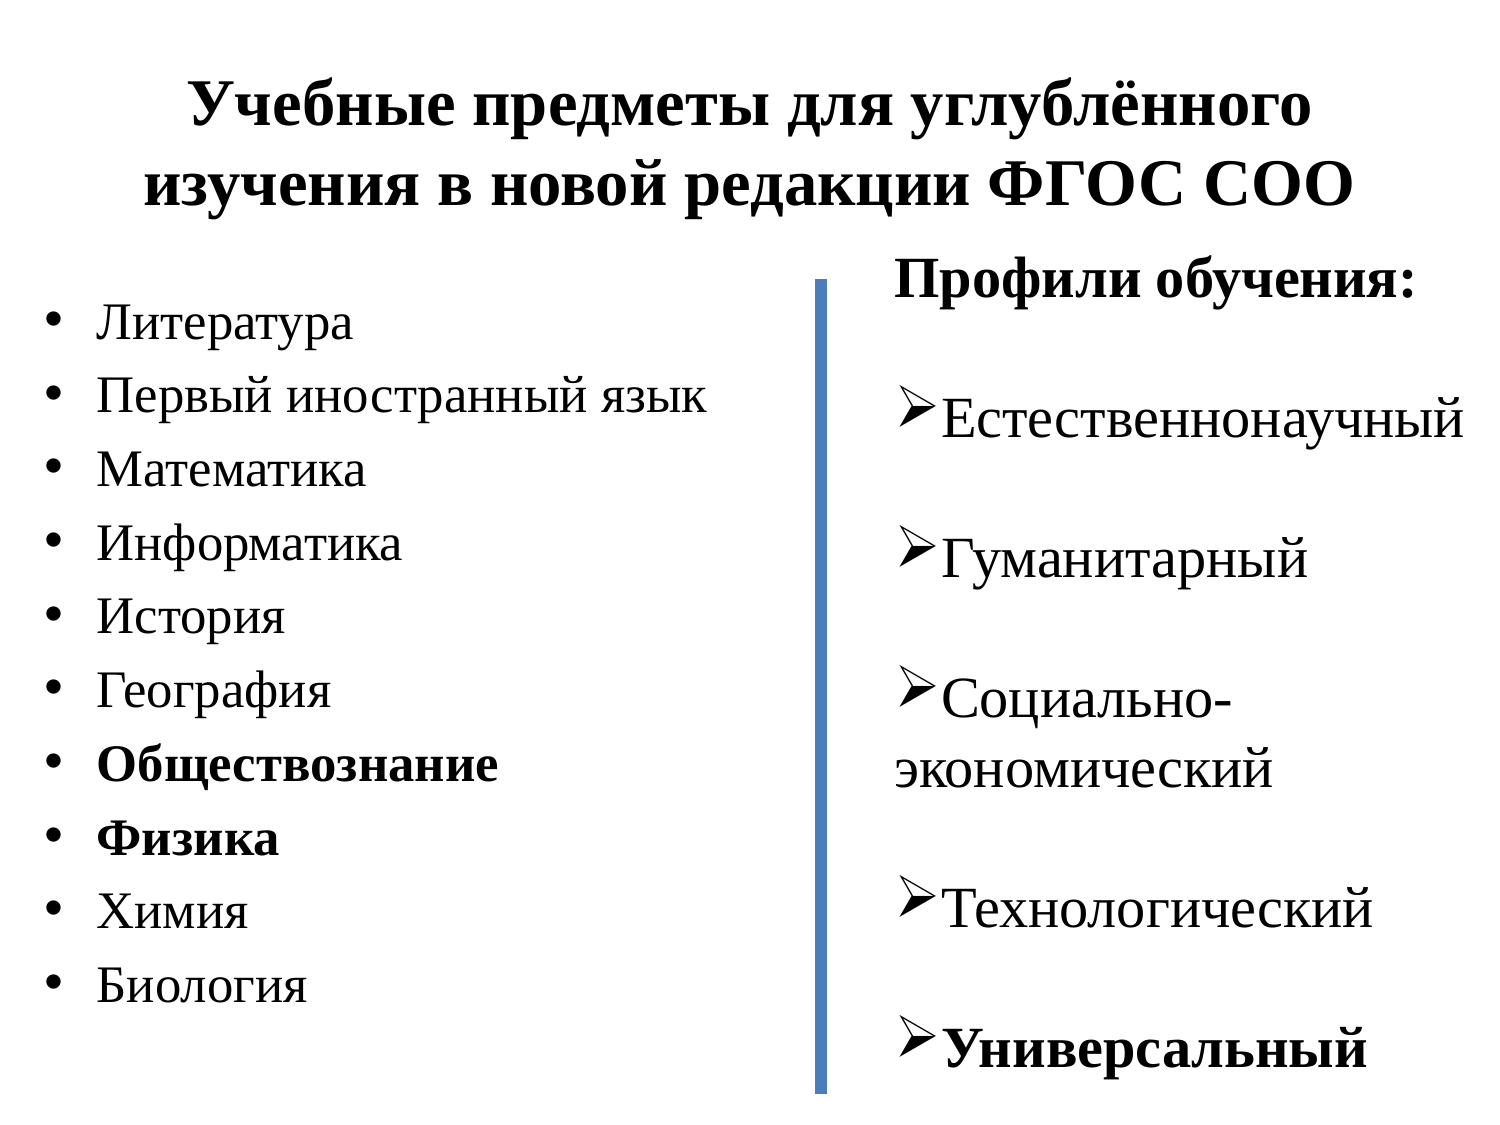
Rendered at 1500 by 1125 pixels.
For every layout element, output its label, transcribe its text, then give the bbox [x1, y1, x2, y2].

text_box Профили обучения: Естественнонаучный Гуманитарный Социально-экономический Технологический Универсальный [879, 231, 1500, 1125]
list Литература Первый иностранный язык Математика Информатика История География Обществознание Физика Химия Биология [29, 278, 820, 1022]
title Учебные предметы для углублённого изучения в новой редакции ФГОС СОО [75, 45, 1425, 233]
